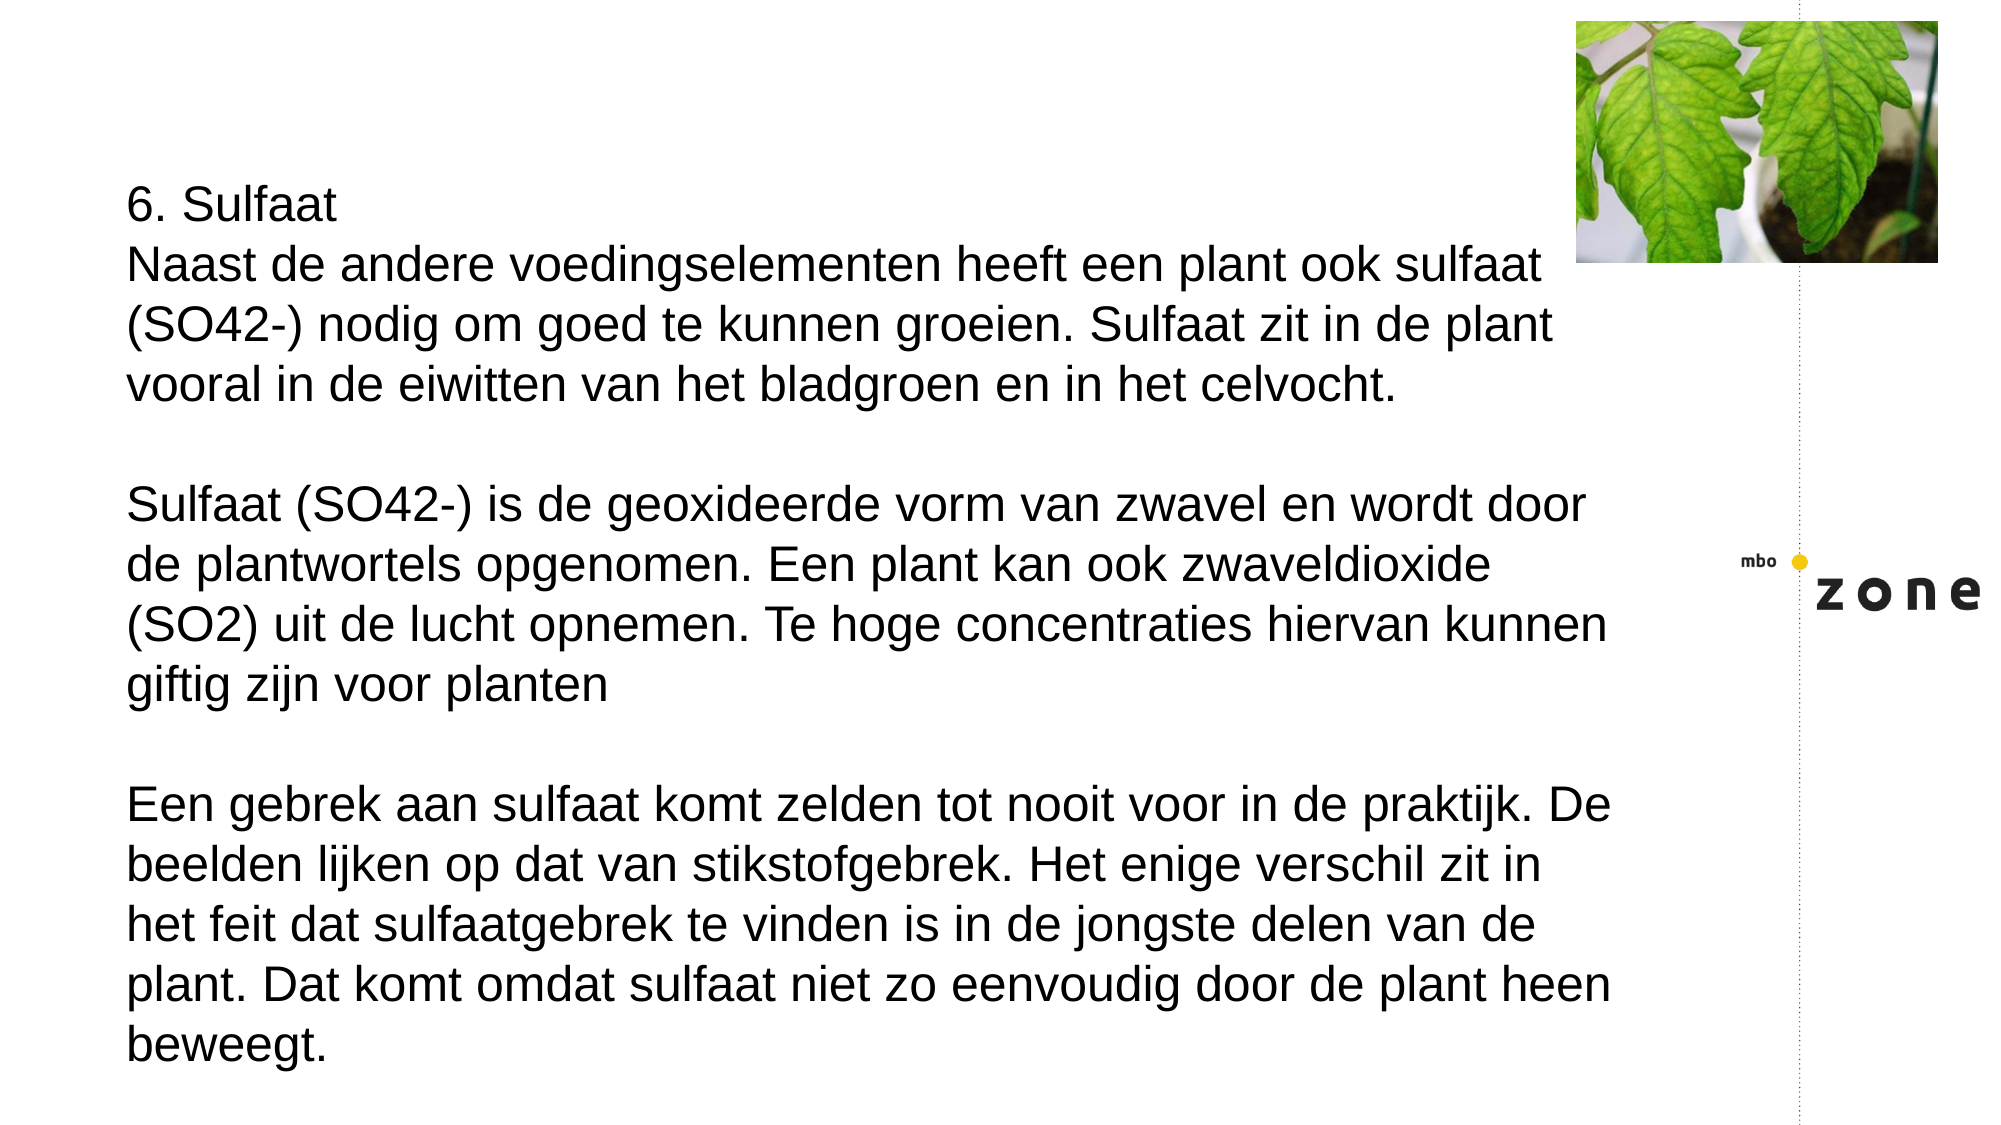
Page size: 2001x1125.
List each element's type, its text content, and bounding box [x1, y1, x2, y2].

picture [1576, 0, 2001, 1125]
text_box 6. Sulfaat Naast de andere voedingselementen heeft een plant ook sulfaat (SO42-) nodig om goed te kunnen groeien. Sulfaat zit in de plant vooral in de eiwitten van het bladgroen en in het celvocht. Sulfaat (SO42-) is de geoxideerde vorm van zwavel en wordt door de plantwortels opgenomen. Een plant kan ook zwaveldioxide (SO2) uit de lucht opnemen. Te hoge concentraties hiervan kunnen giftig zijn voor planten Een gebrek aan sulfaat komt zelden tot nooit voor in de praktijk. De beelden lijken op dat van stikstofgebrek. Het enige verschil zit in het feit dat sulfaatgebrek te vinden is in de jongste delen van de plant. Dat komt omdat sulfaat niet zo eenvoudig door de plant heen beweegt. [111, 164, 1639, 1125]
